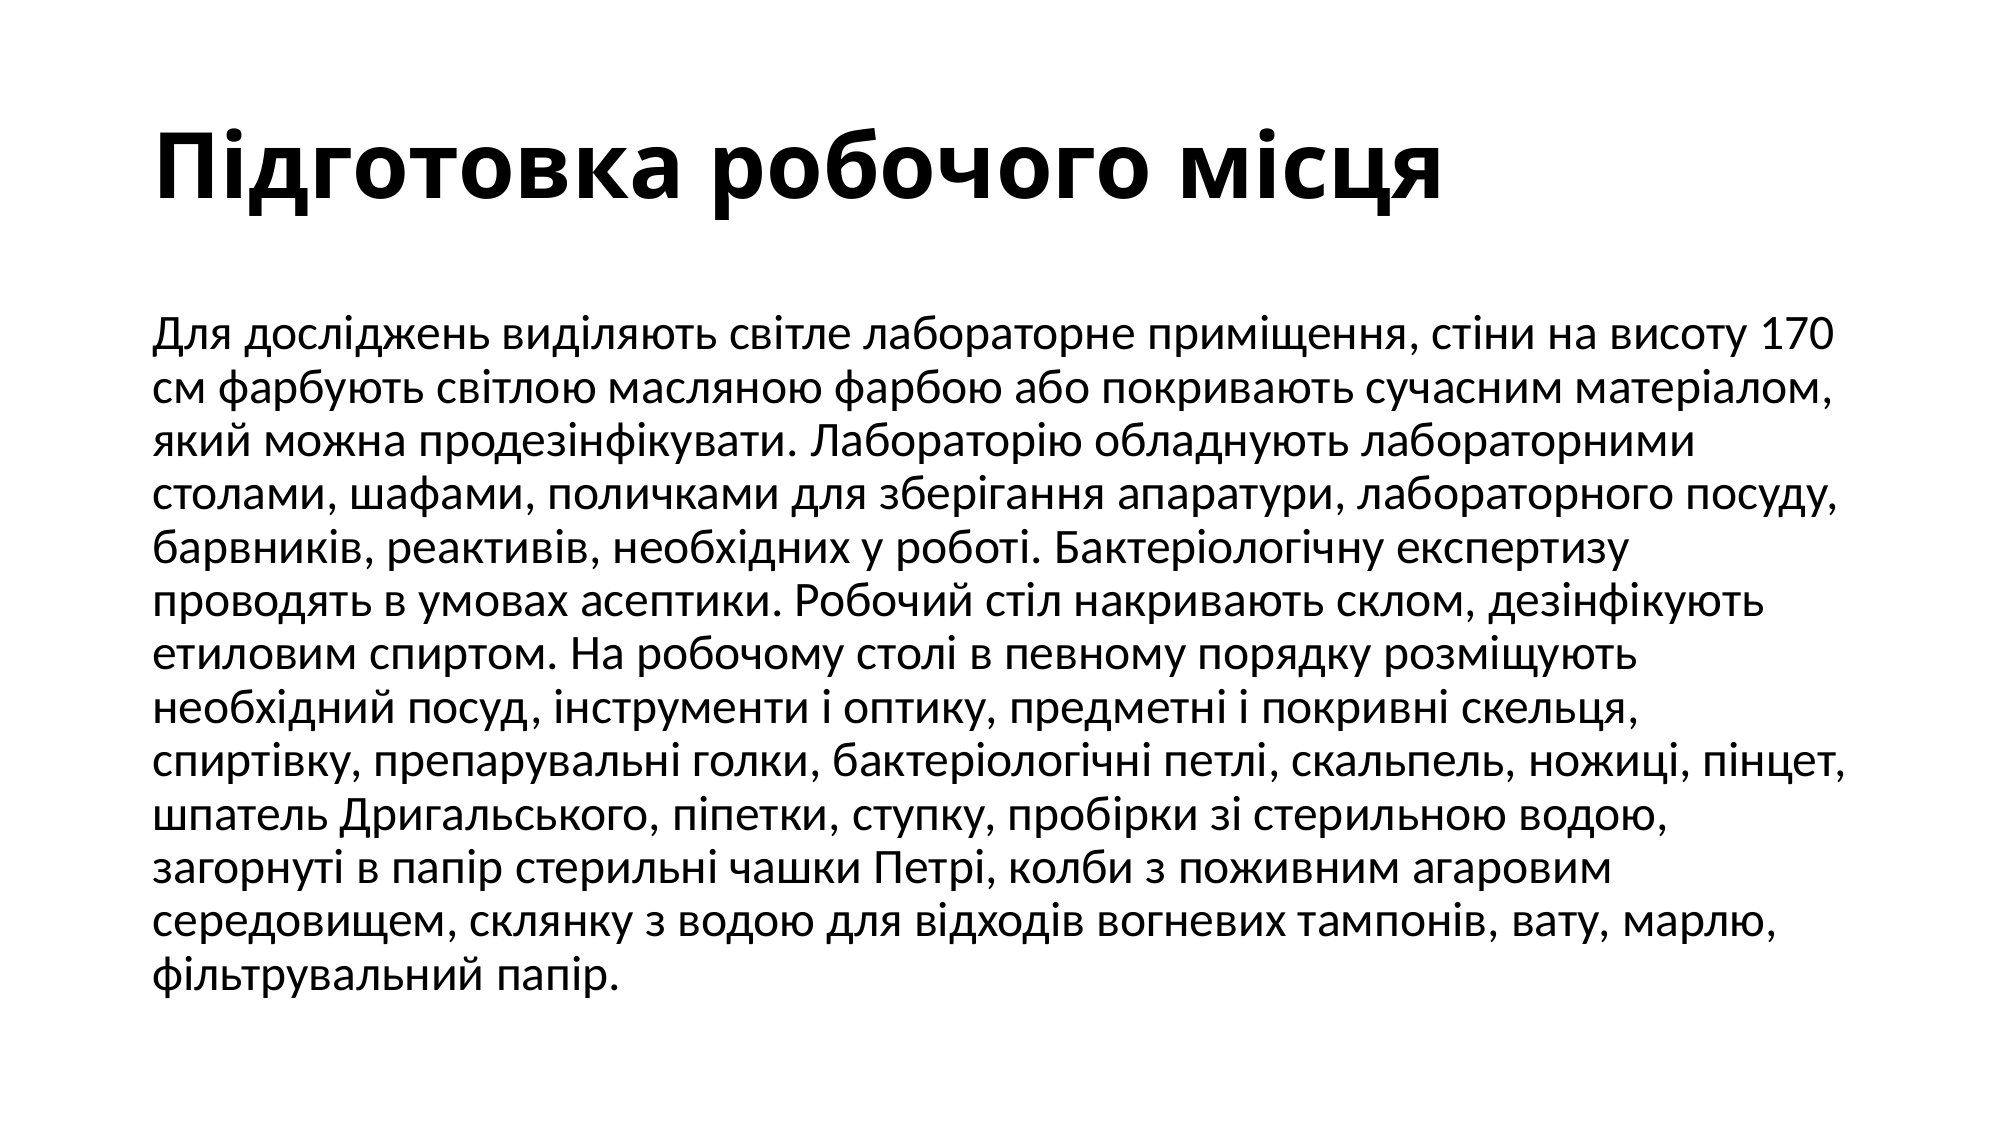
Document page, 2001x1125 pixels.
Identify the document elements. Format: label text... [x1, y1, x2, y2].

list Для досліджень виділяють світле лабораторне приміщення, стіни на висоту 170 см фарбують світлою масляною фарбою або покривають сучасним матеріалом, який можна продезінфікувати. Лабораторію обладнують лабораторними столами, шафами, поличками для зберігання апаратури, лабораторного посуду, барвників, реактивів, необхідних у роботі. Бактеріологічну експертизу проводять в умовах асептики. Робочий стіл накривають склом, дезінфікують етиловим спиртом. На робочому столі в певному порядку розміщують необхідний посуд, інструменти і оптику, предметні і покривні скельця, спиртівку, препарувальні голки, бактеріологічні петлі, скальпель, ножиці, пінцет, шпатель Дригальського, піпетки, ступку, пробірки зі стерильною водою, загорнуті в папір стерильні чашки Петрі, колби з поживним агаровим середовищем, склянку з водою для відходів вогневих тампонів, вату, марлю, фільтрувальний папір. [137, 299, 1863, 1014]
title Підготовка робочого місця [137, 59, 1863, 278]
